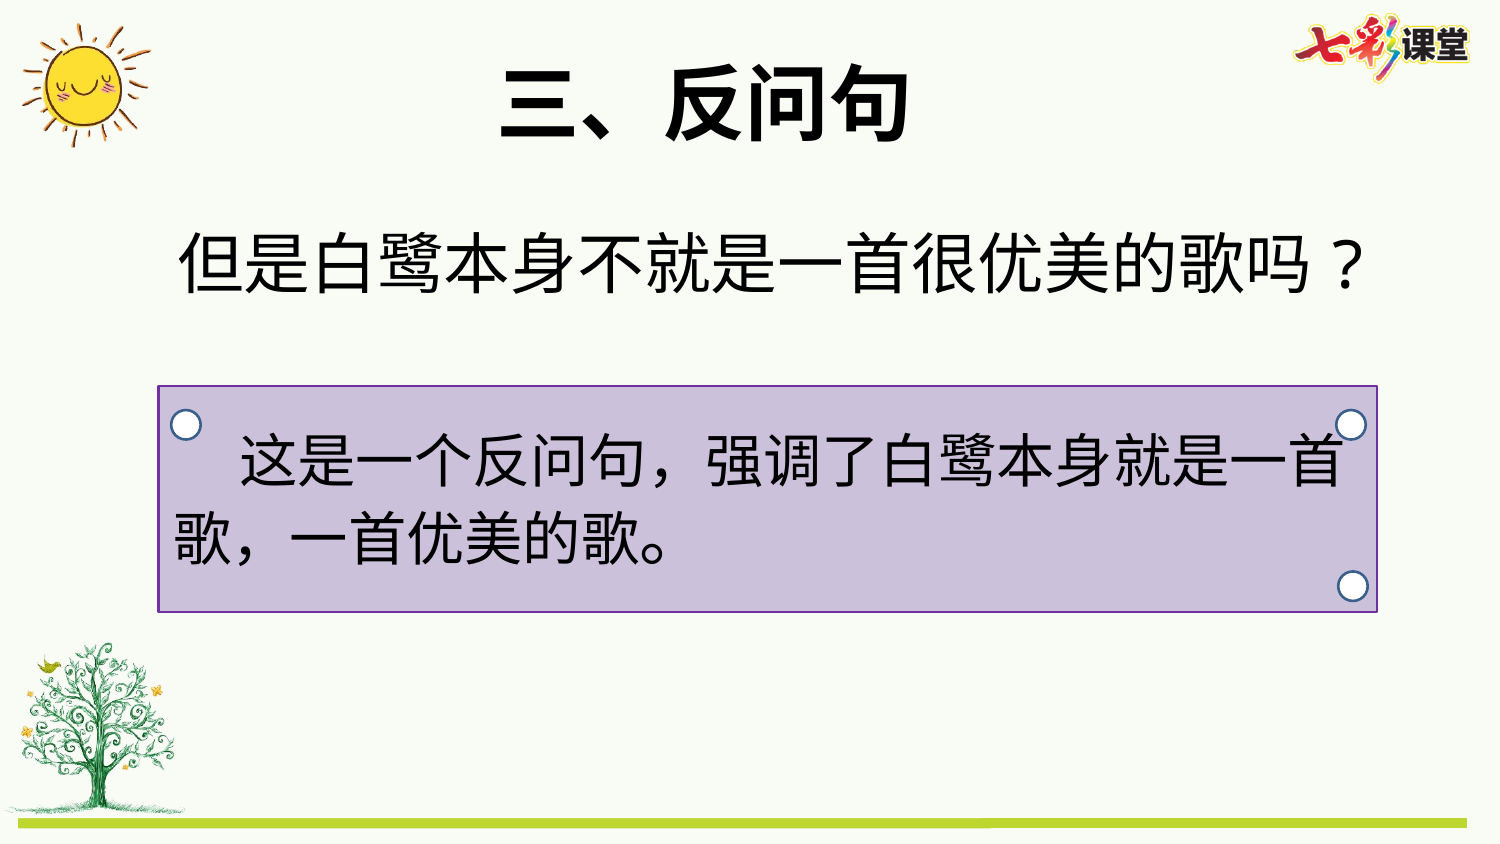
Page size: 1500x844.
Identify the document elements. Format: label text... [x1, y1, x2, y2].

picture [1291, 9, 1472, 87]
text_box 但是白鹭本身不就是一首很优美的歌吗? [162, 214, 1383, 310]
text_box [157, 385, 1378, 613]
text_box 三、反问句 [481, 43, 928, 159]
picture [0, 608, 1467, 844]
picture [0, 0, 173, 172]
